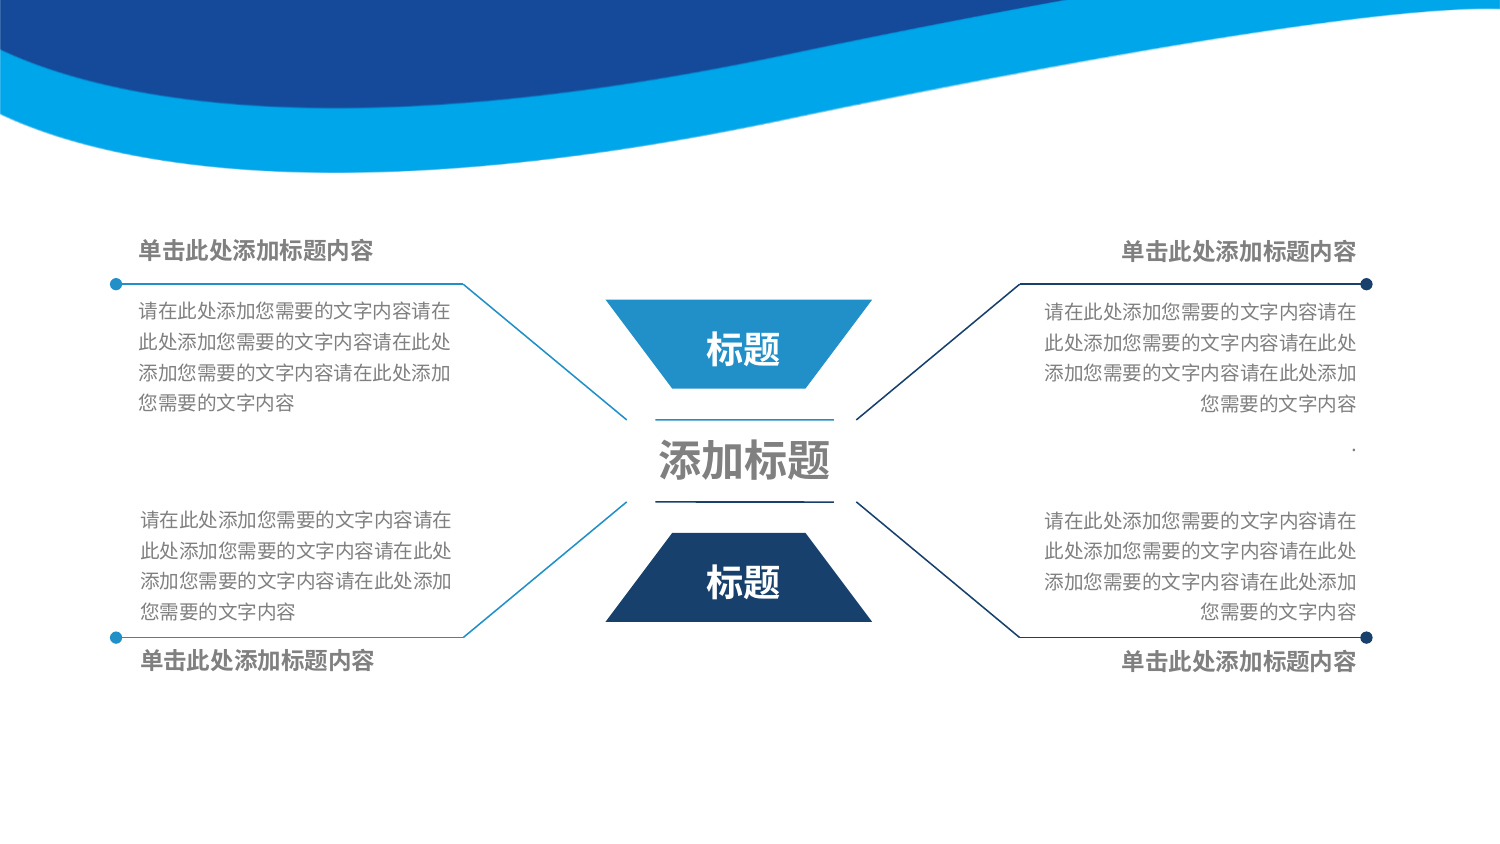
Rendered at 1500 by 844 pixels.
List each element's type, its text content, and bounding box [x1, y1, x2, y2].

text_box 单击此处添加标题内容 [127, 230, 525, 270]
text_box 单击此处添加标题内容 [971, 645, 1368, 709]
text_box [856, 283, 1367, 638]
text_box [605, 532, 873, 623]
text_box 添加标题 [647, 428, 842, 492]
picture [0, 0, 1057, 108]
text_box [115, 283, 627, 638]
text_box 单击此处添加标题内容 [128, 647, 526, 680]
text_box 单击此处添加标题内容 [971, 231, 1368, 284]
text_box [605, 299, 873, 389]
picture [0, 115, 298, 173]
picture [375, 9, 1500, 173]
